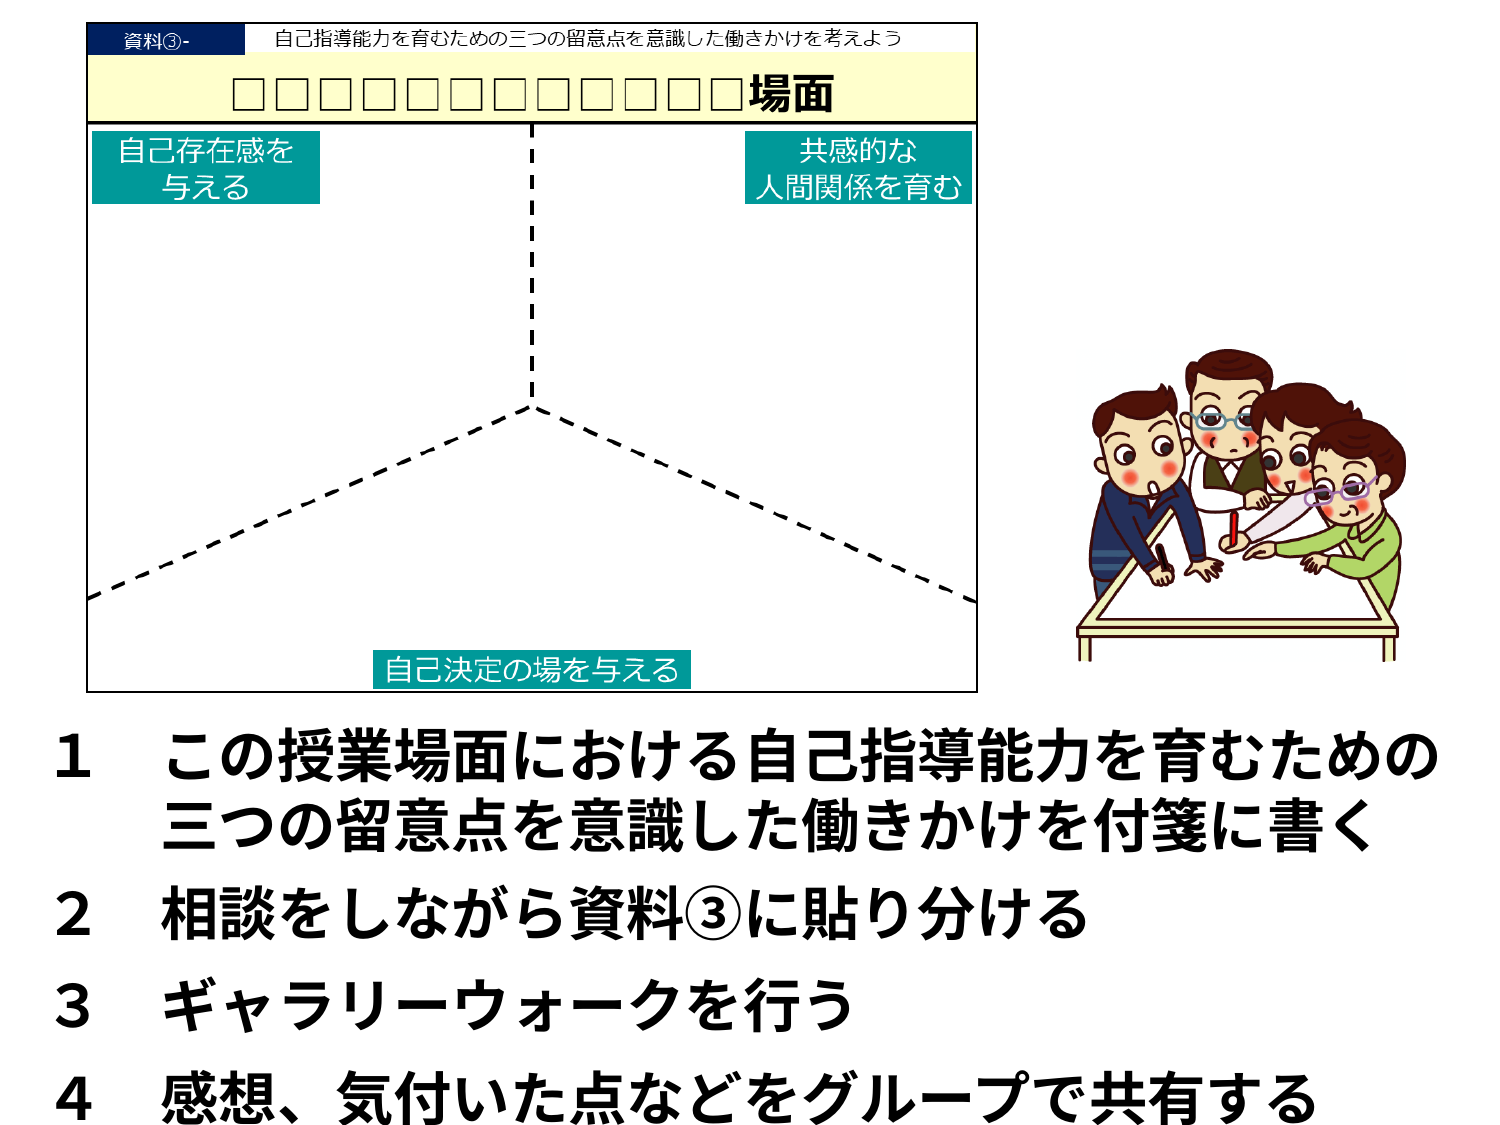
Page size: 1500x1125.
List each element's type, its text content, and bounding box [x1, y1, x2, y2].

text_box ４ 感想、気付いた点などをグループで共有する [27, 1048, 1470, 1125]
text_box ２ 相談をしながら資料③に貼り分ける [27, 862, 1408, 949]
text_box ３ ギャラリーウォークを行う [27, 955, 1408, 1042]
picture [1076, 349, 1406, 662]
text_box １ この授業場面における自己指導能力を育むための 三つの留意点を意識した働きかけを付箋に書く [27, 717, 1470, 849]
picture [87, 24, 977, 691]
